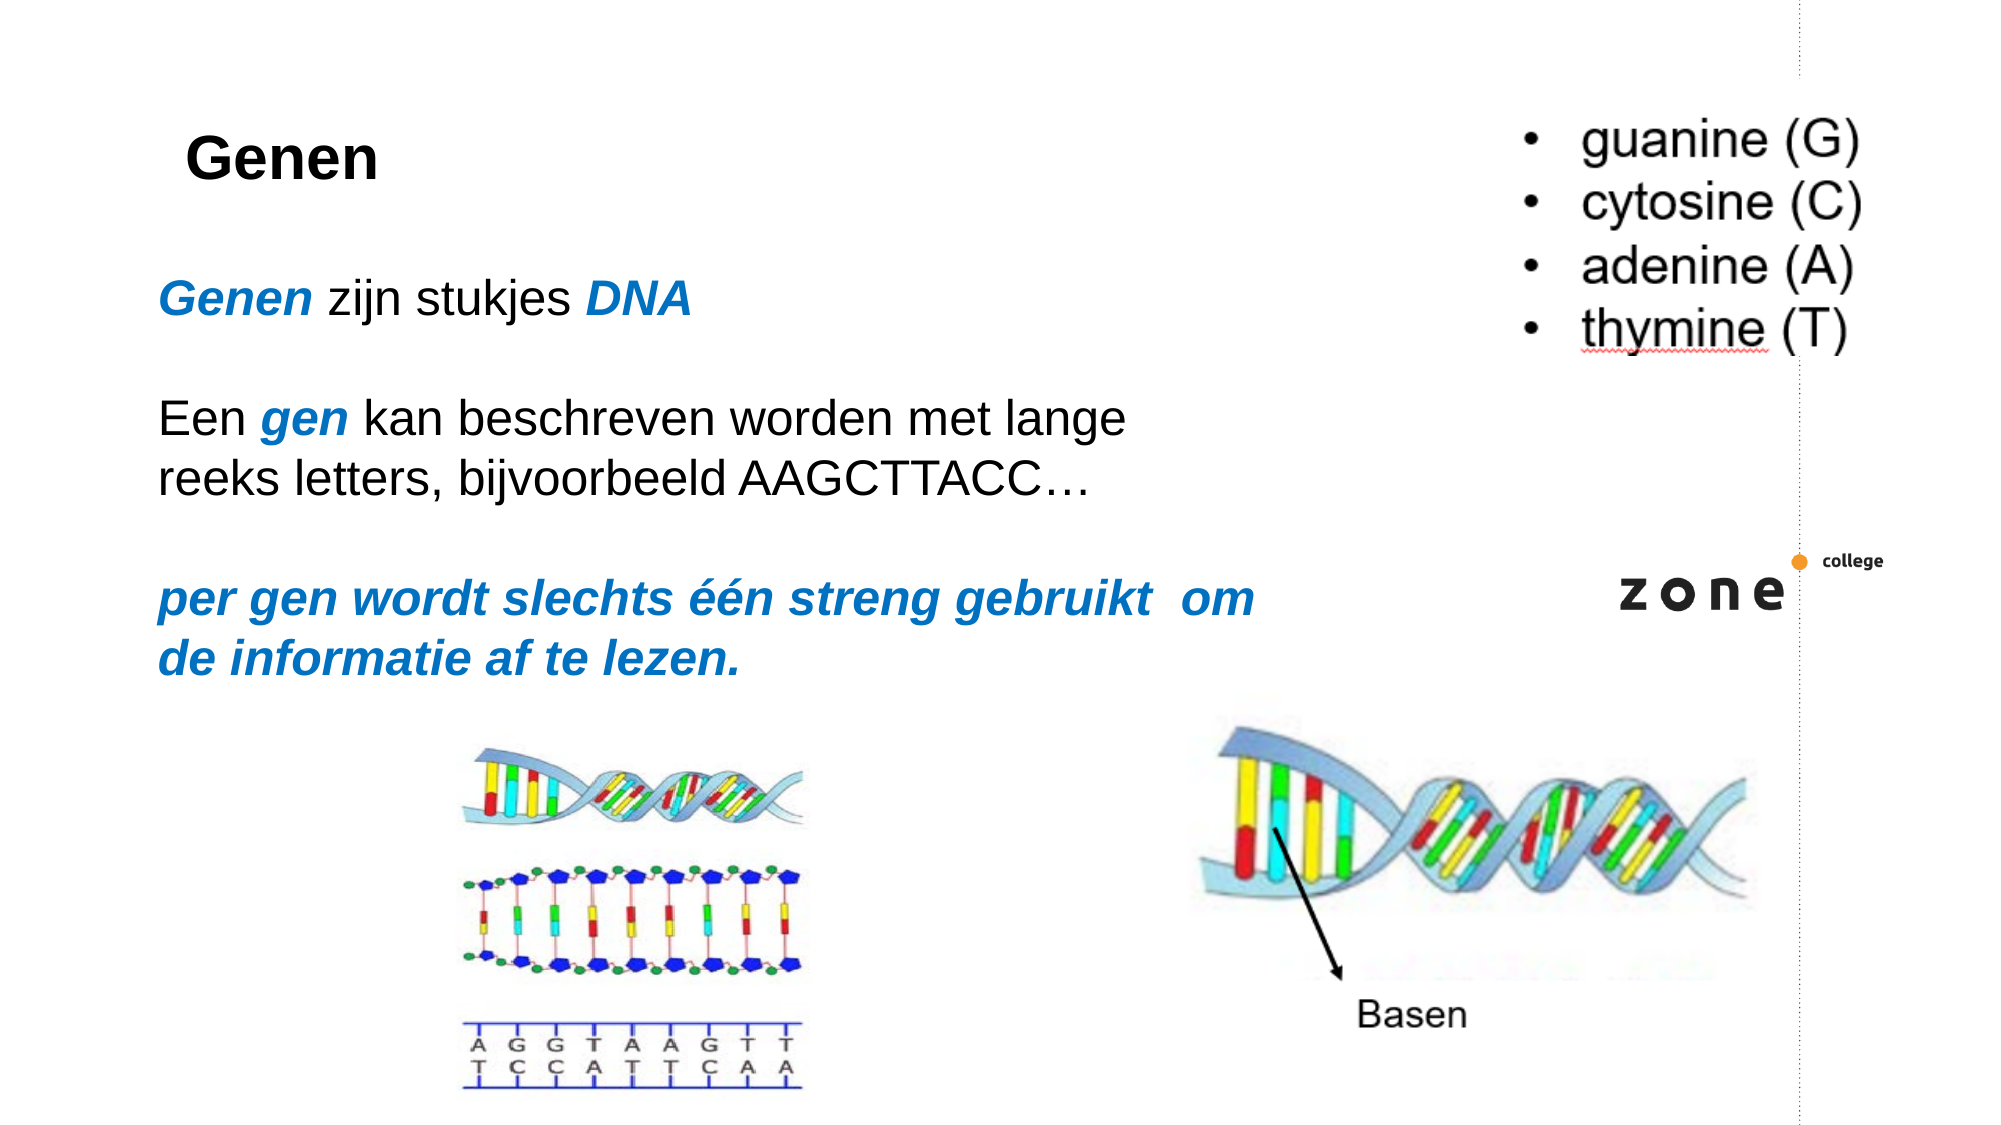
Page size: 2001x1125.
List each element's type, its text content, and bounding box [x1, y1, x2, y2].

picture [432, 729, 837, 1102]
text_box Genen zijn stukjes DNA Een gen kan beschreven worden met lange reeks letters, bijvoorbeeld AAGCTTACC… per gen wordt slechts één streng gebruikt om de informatie af te lezen. [143, 258, 1750, 933]
text_box Genen [170, 109, 1113, 200]
picture [1130, 0, 2001, 1125]
